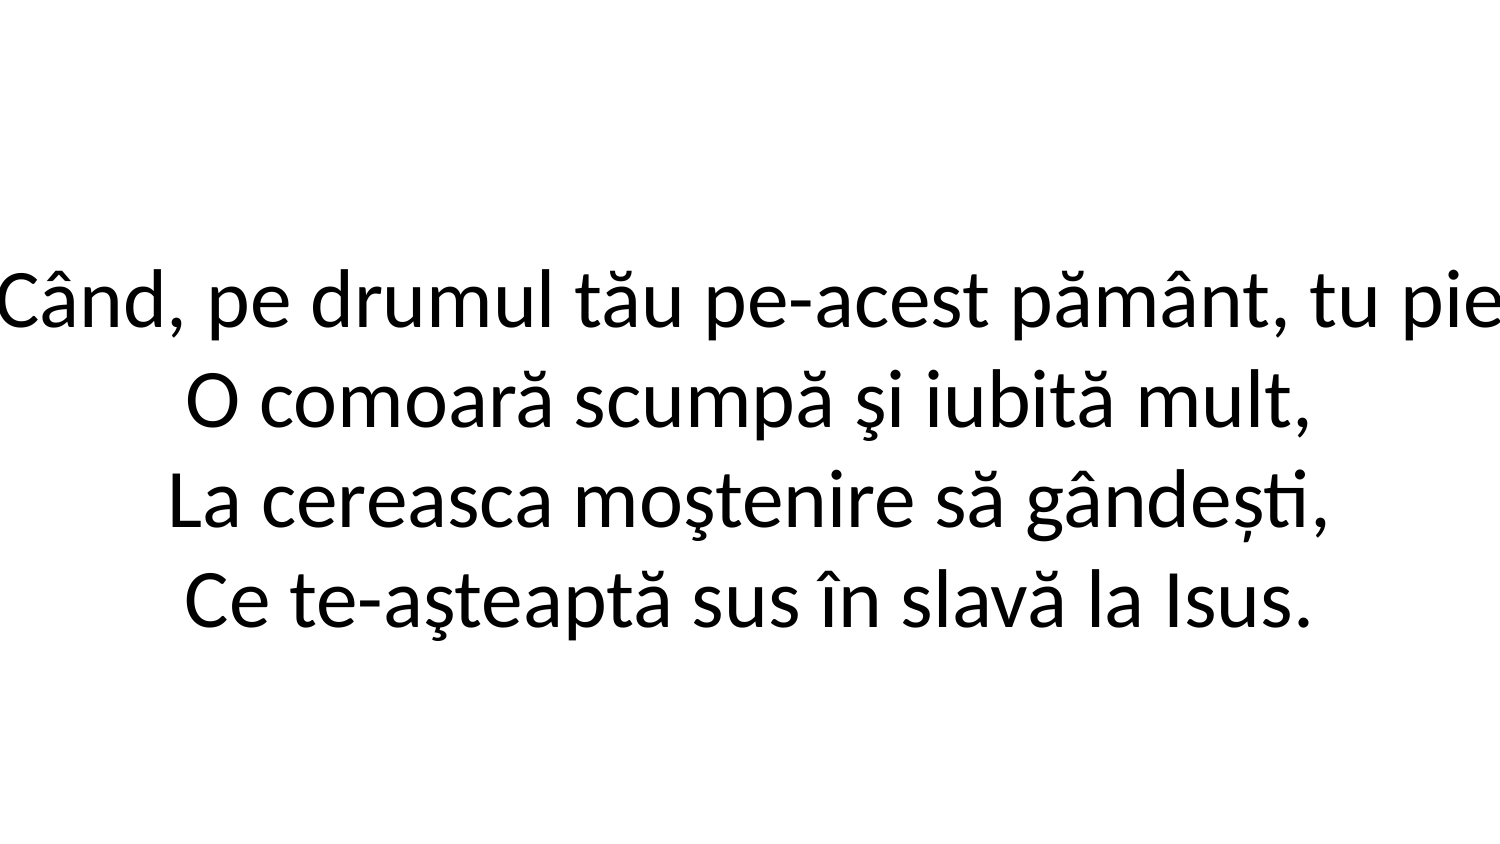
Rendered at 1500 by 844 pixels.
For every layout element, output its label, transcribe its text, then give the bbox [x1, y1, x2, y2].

text_box 3. Când, pe drumul tău pe-acest pământ, tu pierzi O comoară scumpă şi iubită mult, La cereasca moştenire să gândești, Ce te-aşteaptă sus în slavă la Isus. [0, 192, 1500, 652]
